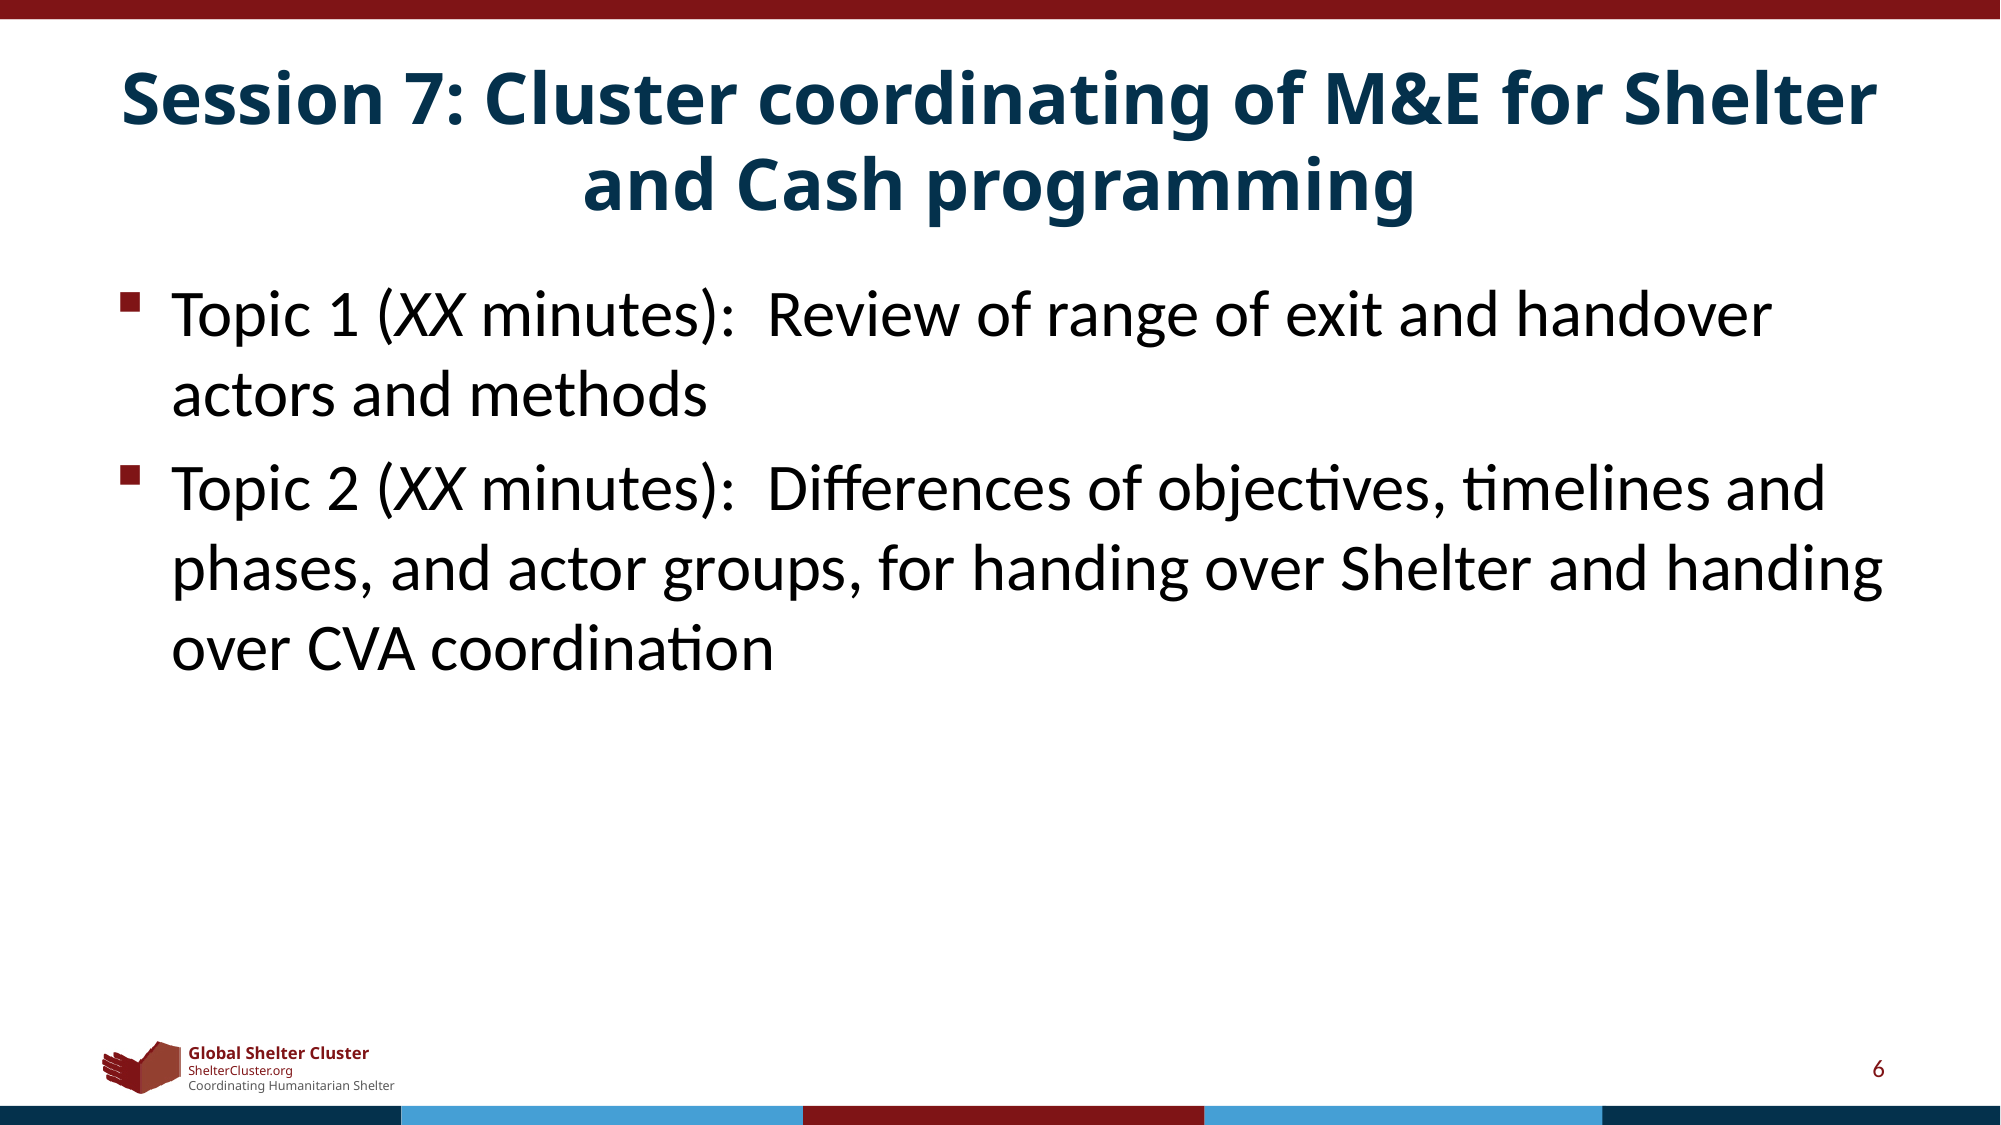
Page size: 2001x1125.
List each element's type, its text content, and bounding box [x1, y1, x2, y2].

slide_number 6 [1433, 1037, 1900, 1098]
list Topic 1 (XX minutes): Review of range of exit and handover actors and methods Topic 2 (XX minutes): Differences of objectives, timelines and phases, and actor groups, for handing over Shelter and handing over CVA coordination [99, 262, 1900, 1005]
title Session 7: Cluster coordinating of M&E for Shelter and Cash programming [99, 45, 1900, 233]
picture [102, 1041, 181, 1094]
